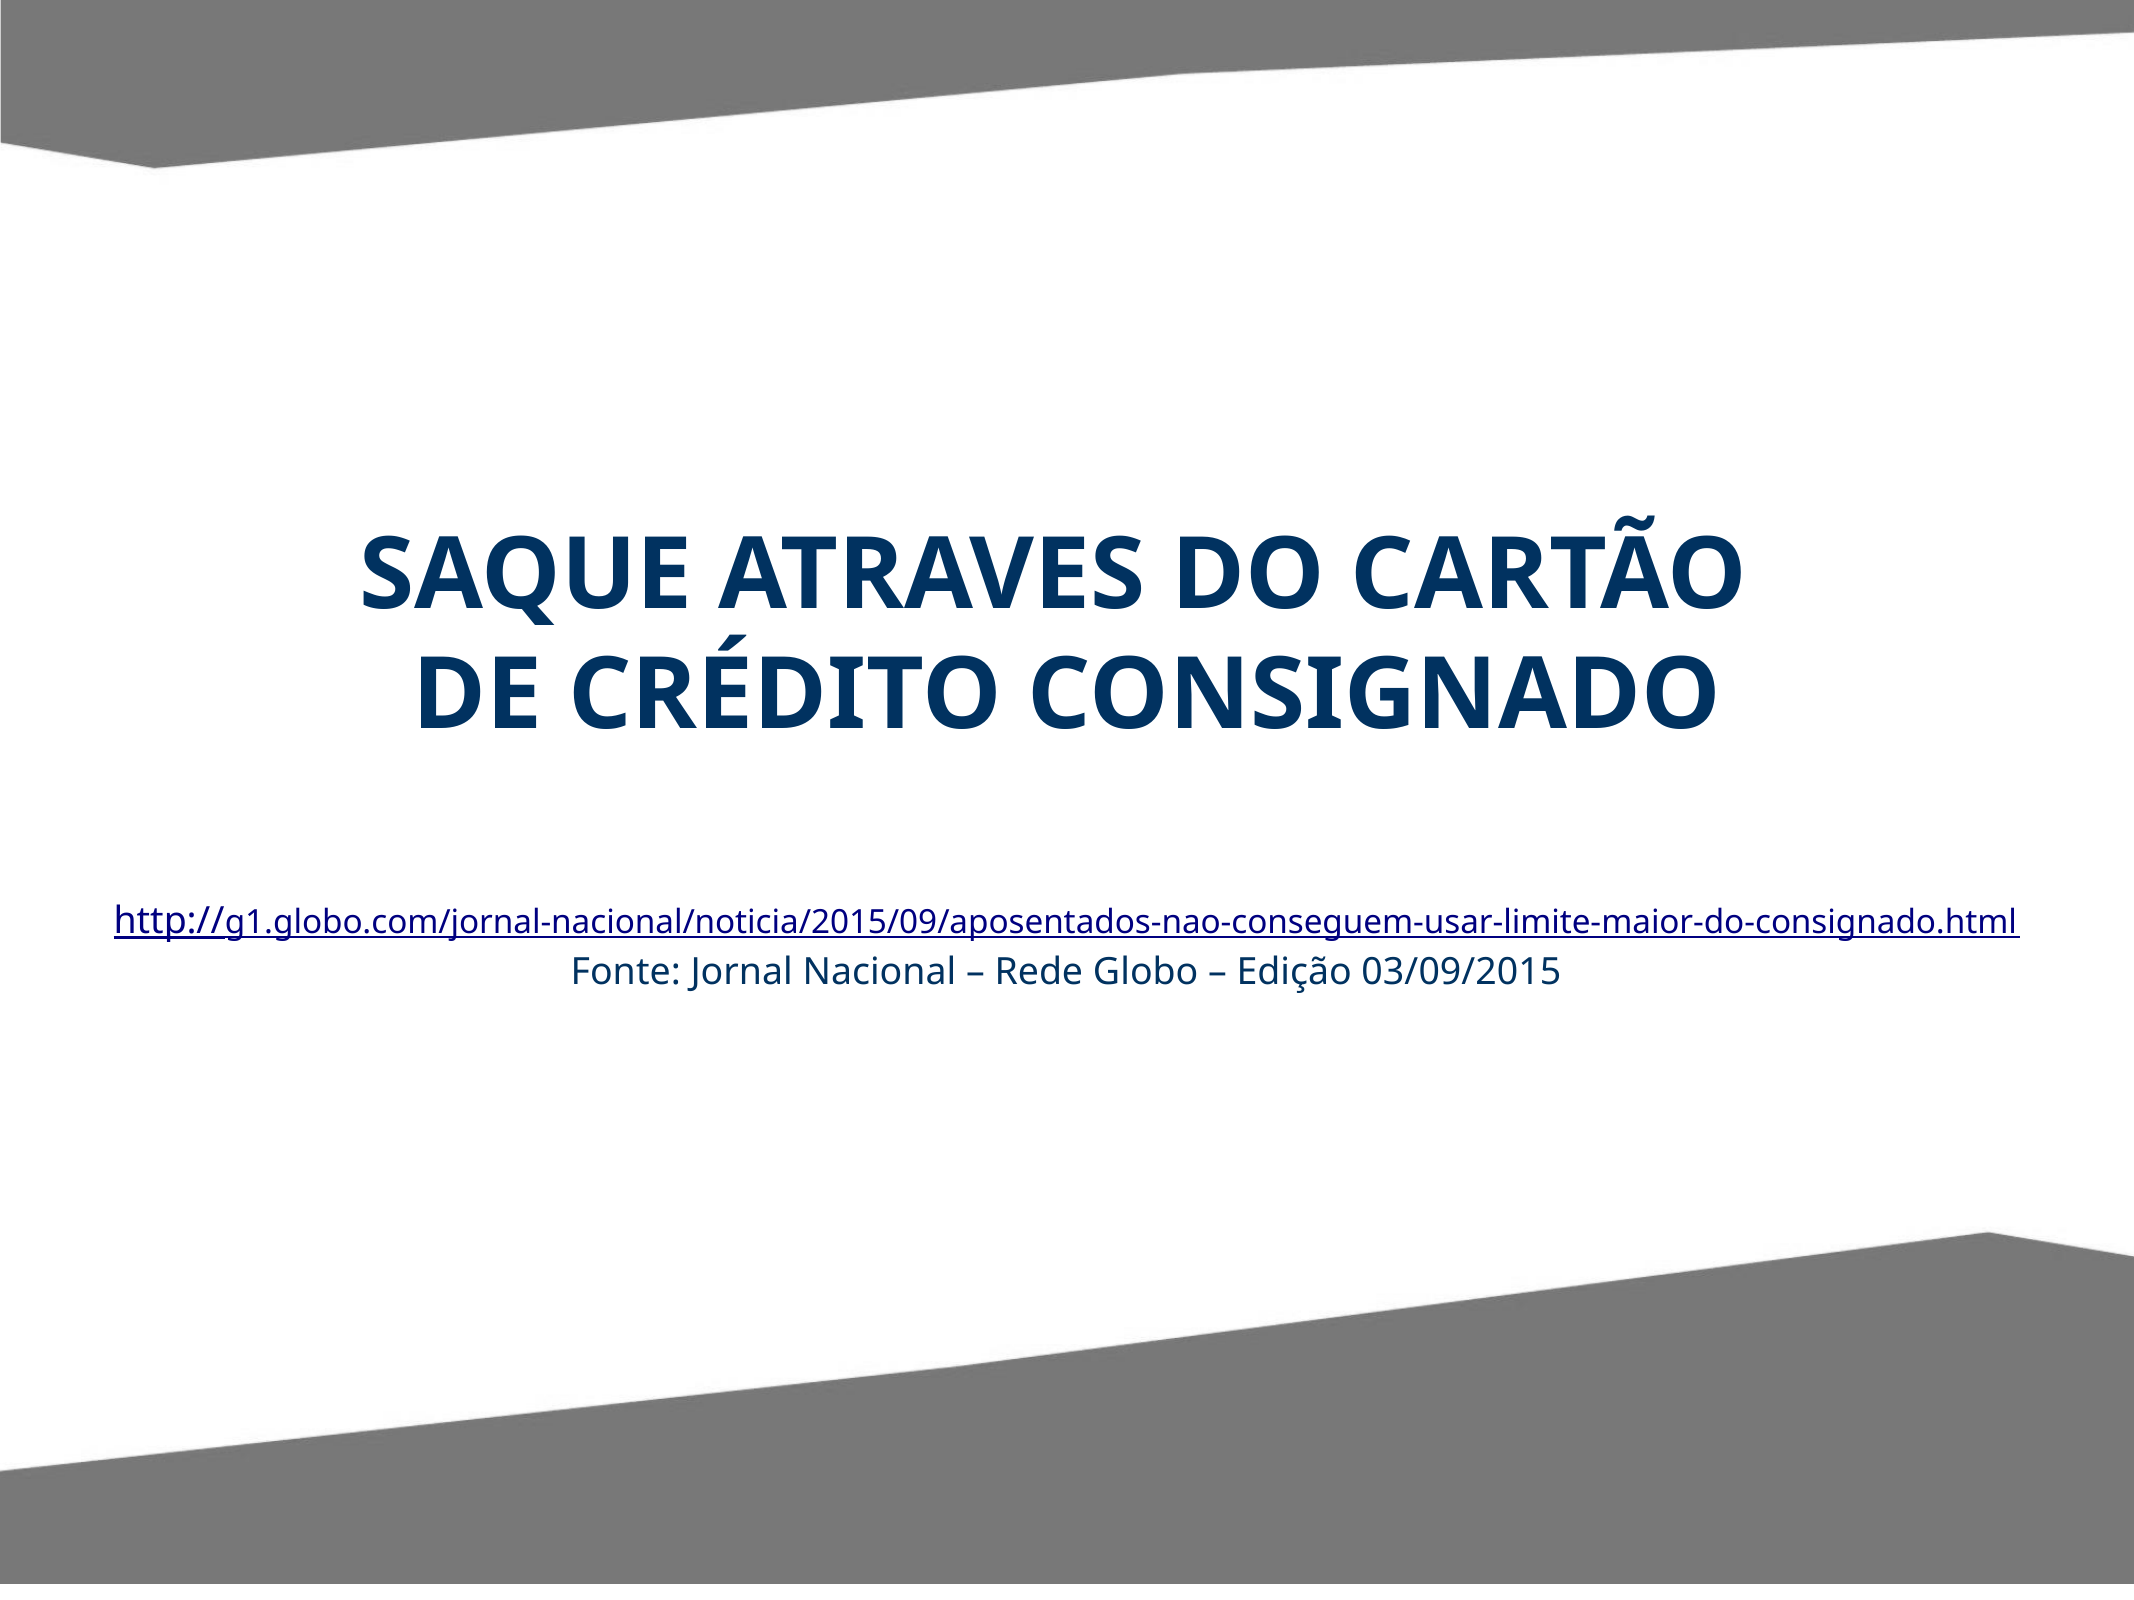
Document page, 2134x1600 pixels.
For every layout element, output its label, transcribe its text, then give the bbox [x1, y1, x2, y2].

picture [0, 1201, 2134, 1585]
picture [0, 0, 2134, 308]
text_box SAQUE ATRAVES DO CARTÃO DE CRÉDITO CONSIGNADO http://g1.globo.com/jornal-nacional/noticia/2015/09/aposentados-nao-conseguem-usar-limite-maior-do-consignado.html Fonte: Jornal Nacional – Rede Globo – Edição 03/09/2015 [105, 499, 2029, 1100]
